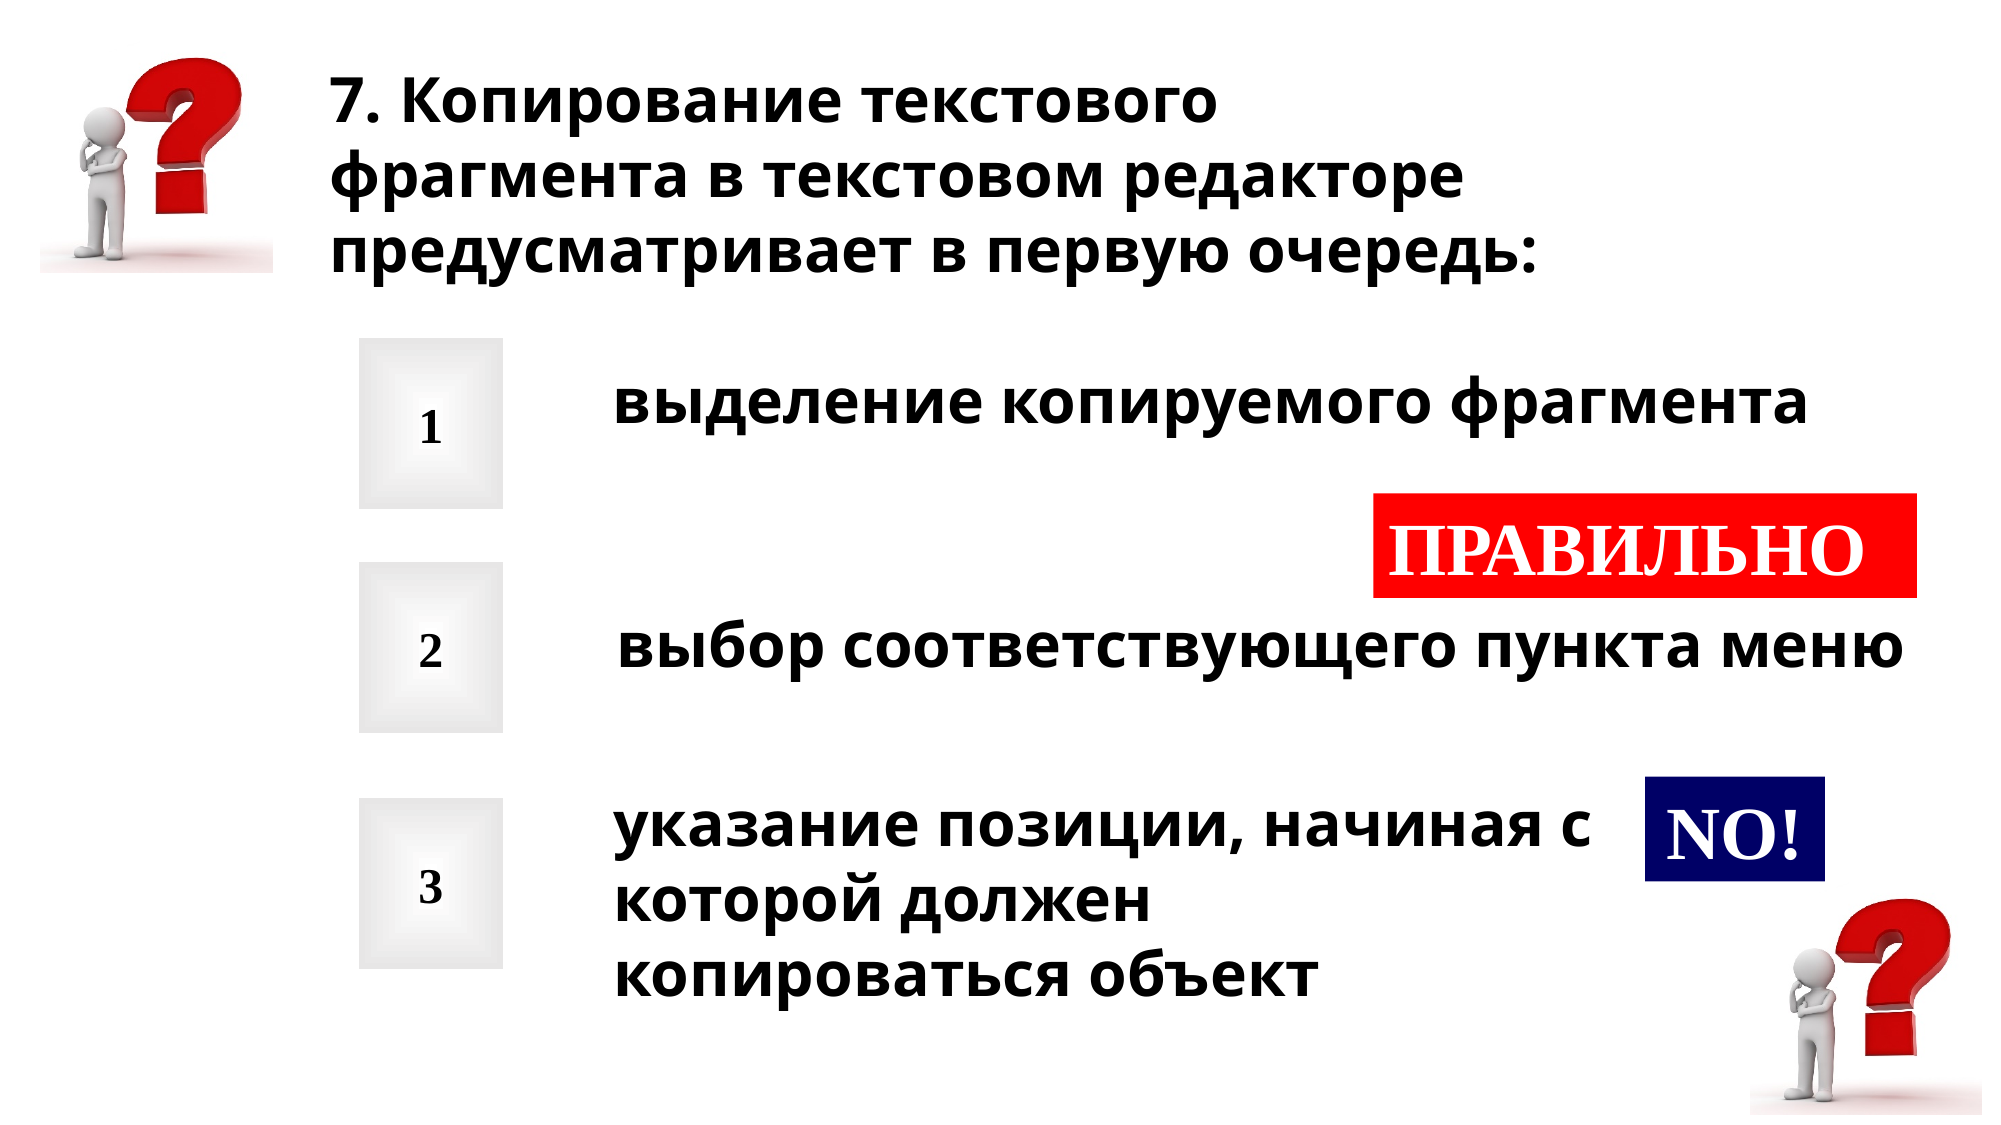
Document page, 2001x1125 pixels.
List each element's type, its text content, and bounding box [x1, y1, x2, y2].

picture [1749, 882, 1982, 1115]
text_box 1 [358, 338, 504, 510]
text_box 2 [358, 562, 504, 734]
text_box указание позиции, начиная с которой должен копироваться объект [598, 776, 1617, 1017]
picture [40, 41, 273, 273]
text_box 3 [358, 798, 504, 970]
text_box выделение копируемого фрагмента [598, 353, 1827, 444]
text_box ПРАВИЛЬНО [1373, 493, 1917, 598]
text_box 7. Копирование текстового фрагмента в текстовом редакторе предусматривает в первую очередь: [314, 53, 1567, 293]
text_box выбор соответствующего пункта меню [601, 597, 1922, 688]
text_box NО! [1645, 776, 1825, 882]
